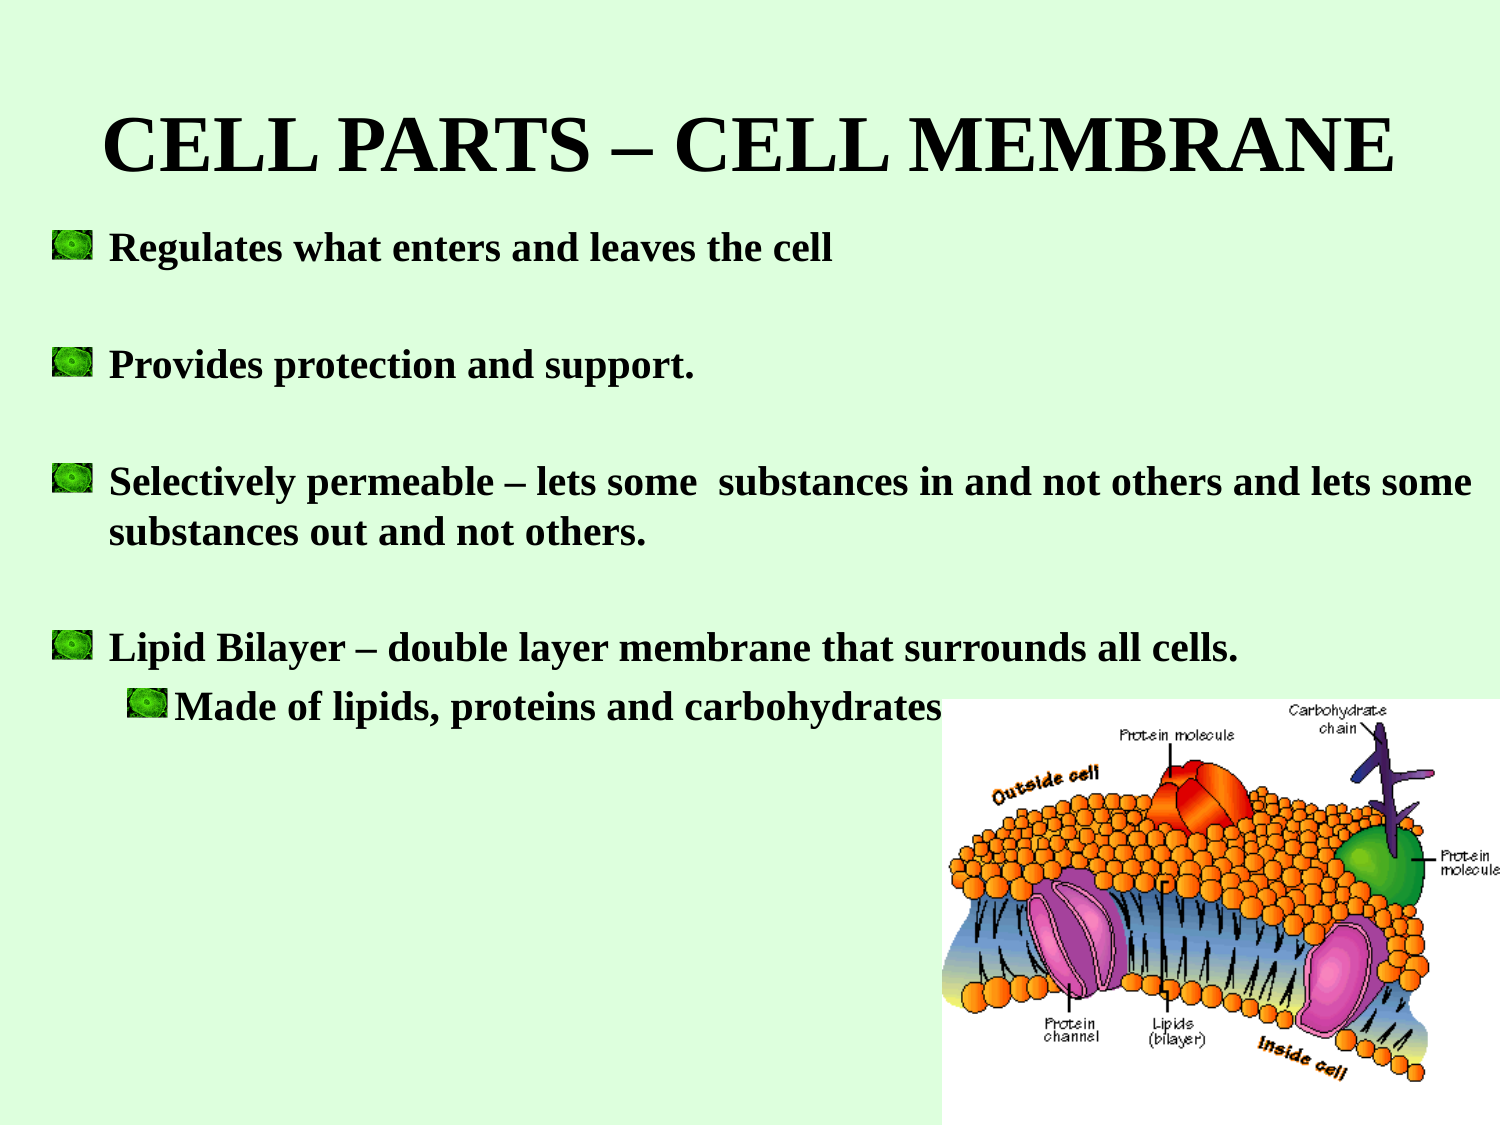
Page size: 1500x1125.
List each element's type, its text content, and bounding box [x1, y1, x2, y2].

title CELL PARTS – CELL MEMBRANE [75, 45, 1425, 212]
picture [52, 347, 93, 377]
list Regulates what enters and leaves the cell Provides protection and support. Selectively permeable – lets some substances in and not others and lets some substances out and not others. Lipid Bilayer – double layer membrane that surrounds all cells. Made of lipids, proteins and carbohydrates. [37, 212, 1500, 775]
picture [52, 463, 93, 493]
picture [52, 630, 93, 660]
picture [941, 699, 1500, 1125]
picture [52, 230, 93, 260]
picture [127, 688, 168, 718]
